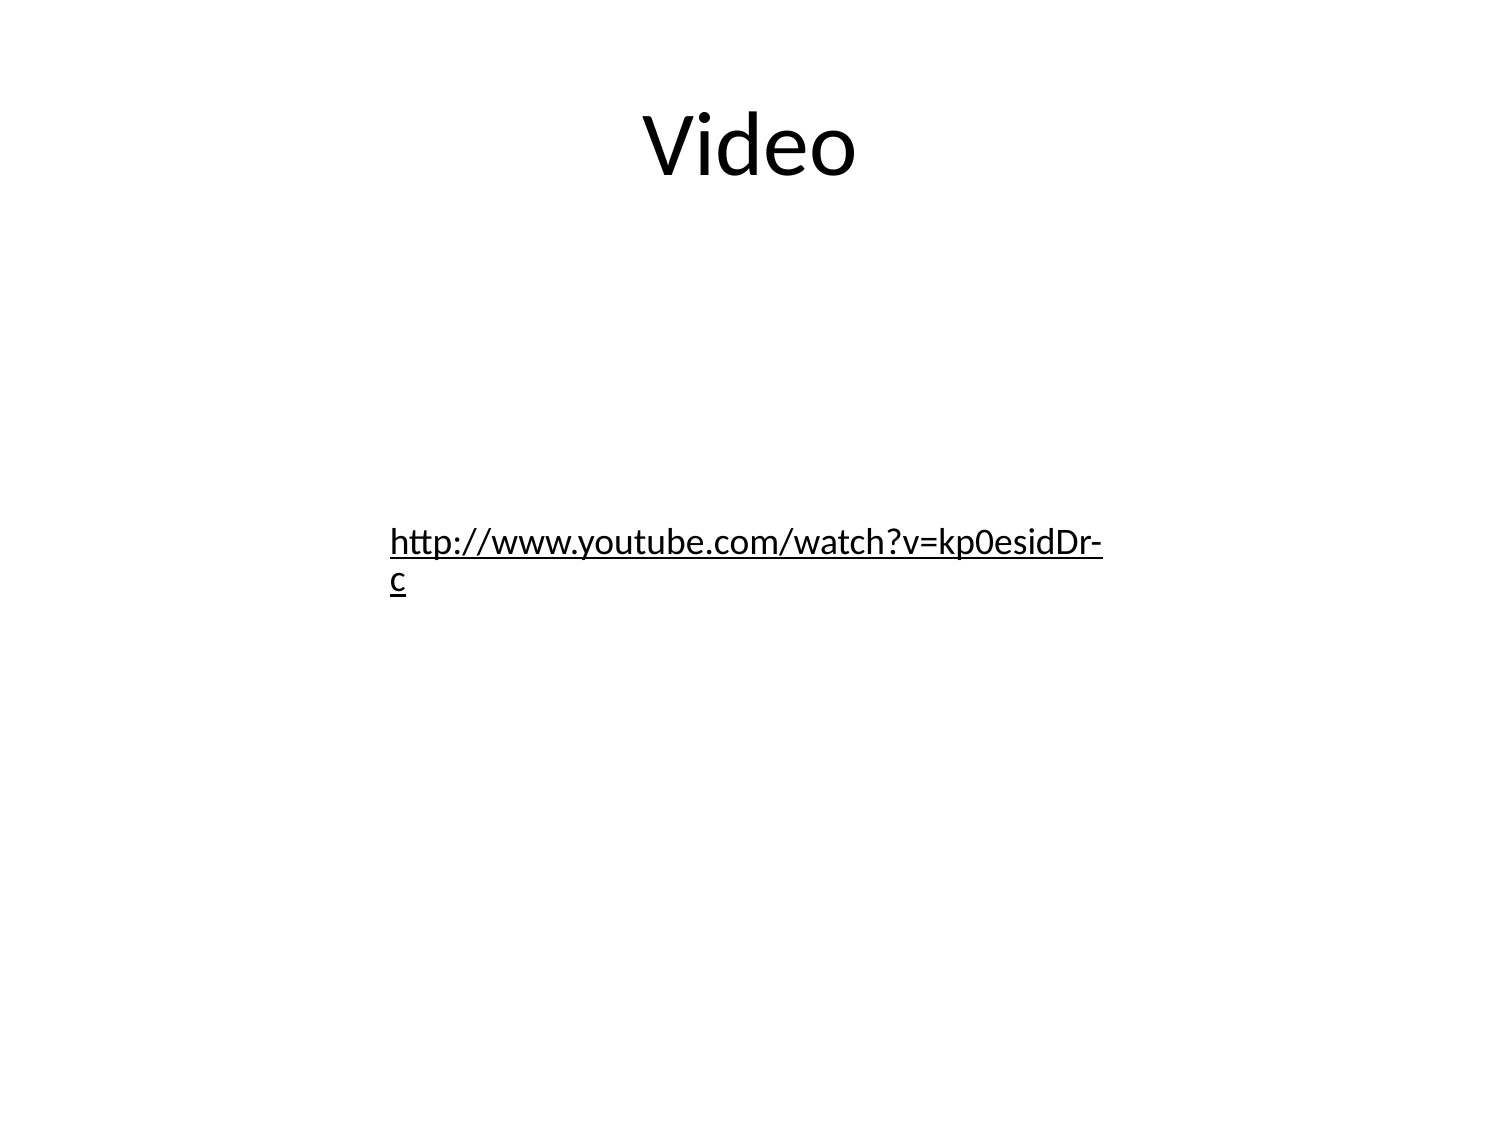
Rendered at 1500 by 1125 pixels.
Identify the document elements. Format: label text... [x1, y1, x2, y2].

text_box http://www.youtube.com/watch?v=kp0esidDr-c [374, 509, 1125, 615]
title Video [75, 45, 1425, 233]
